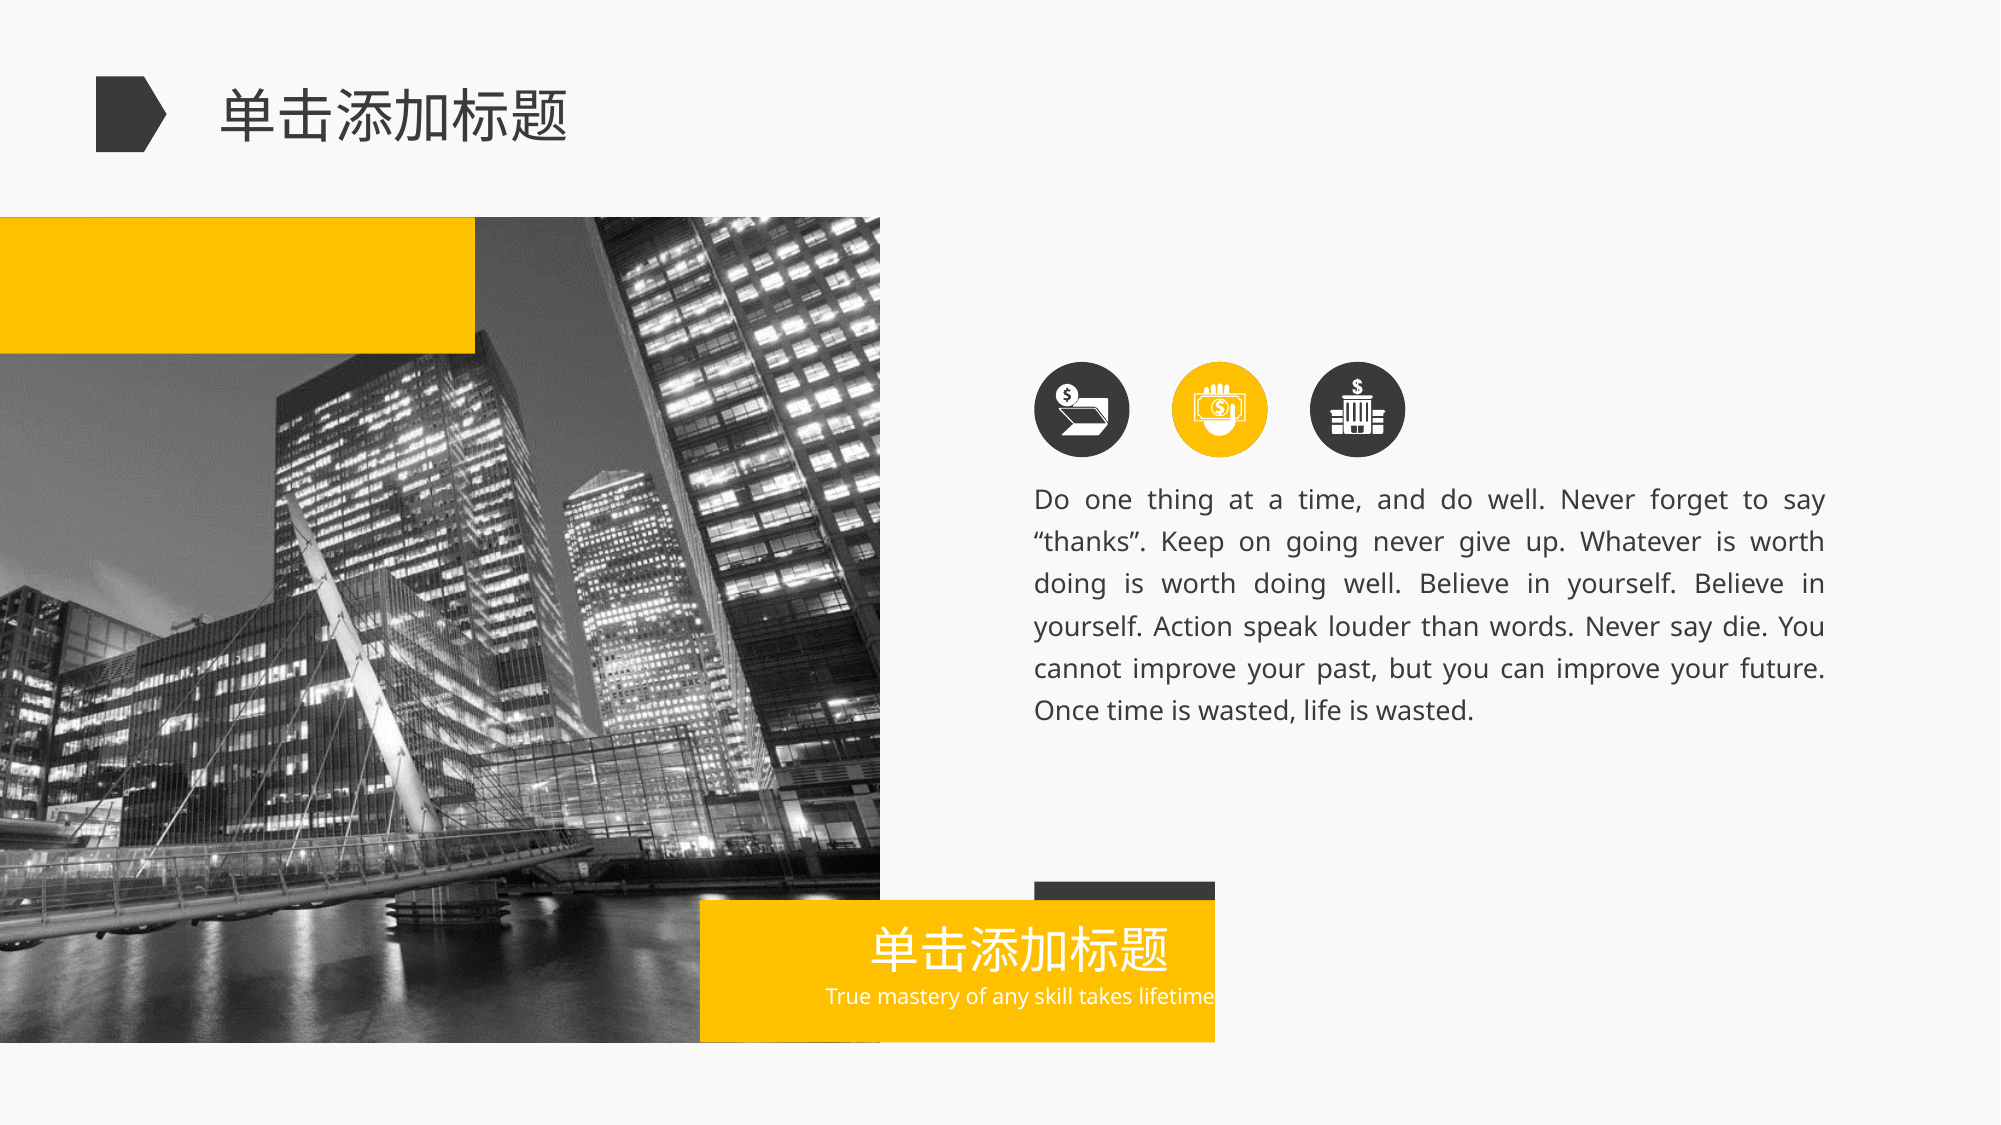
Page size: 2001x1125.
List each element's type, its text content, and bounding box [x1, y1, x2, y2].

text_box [1310, 361, 1406, 458]
text_box True mastery of any skill takes lifetime. [880, 974, 1242, 1016]
text_box 单击添加标题 [880, 911, 1250, 986]
text_box [880, 899, 1216, 911]
text_box 单击添加标题 [95, 71, 691, 157]
text_box [880, 1016, 1216, 1043]
text_box Do one thing at a time, and do well. Never forget to say “thanks”. Keep on going never give up. Whatever is worth doing is worth doing well. Believe in yourself. Believe in yourself. Action speak louder than words. Never say die. You cannot improve your past, but you can improve your future. Once time is wasted, life is wasted. [1019, 465, 1841, 734]
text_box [1172, 361, 1268, 458]
picture [0, 217, 880, 1043]
text_box [1033, 880, 1216, 901]
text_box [1034, 361, 1130, 458]
